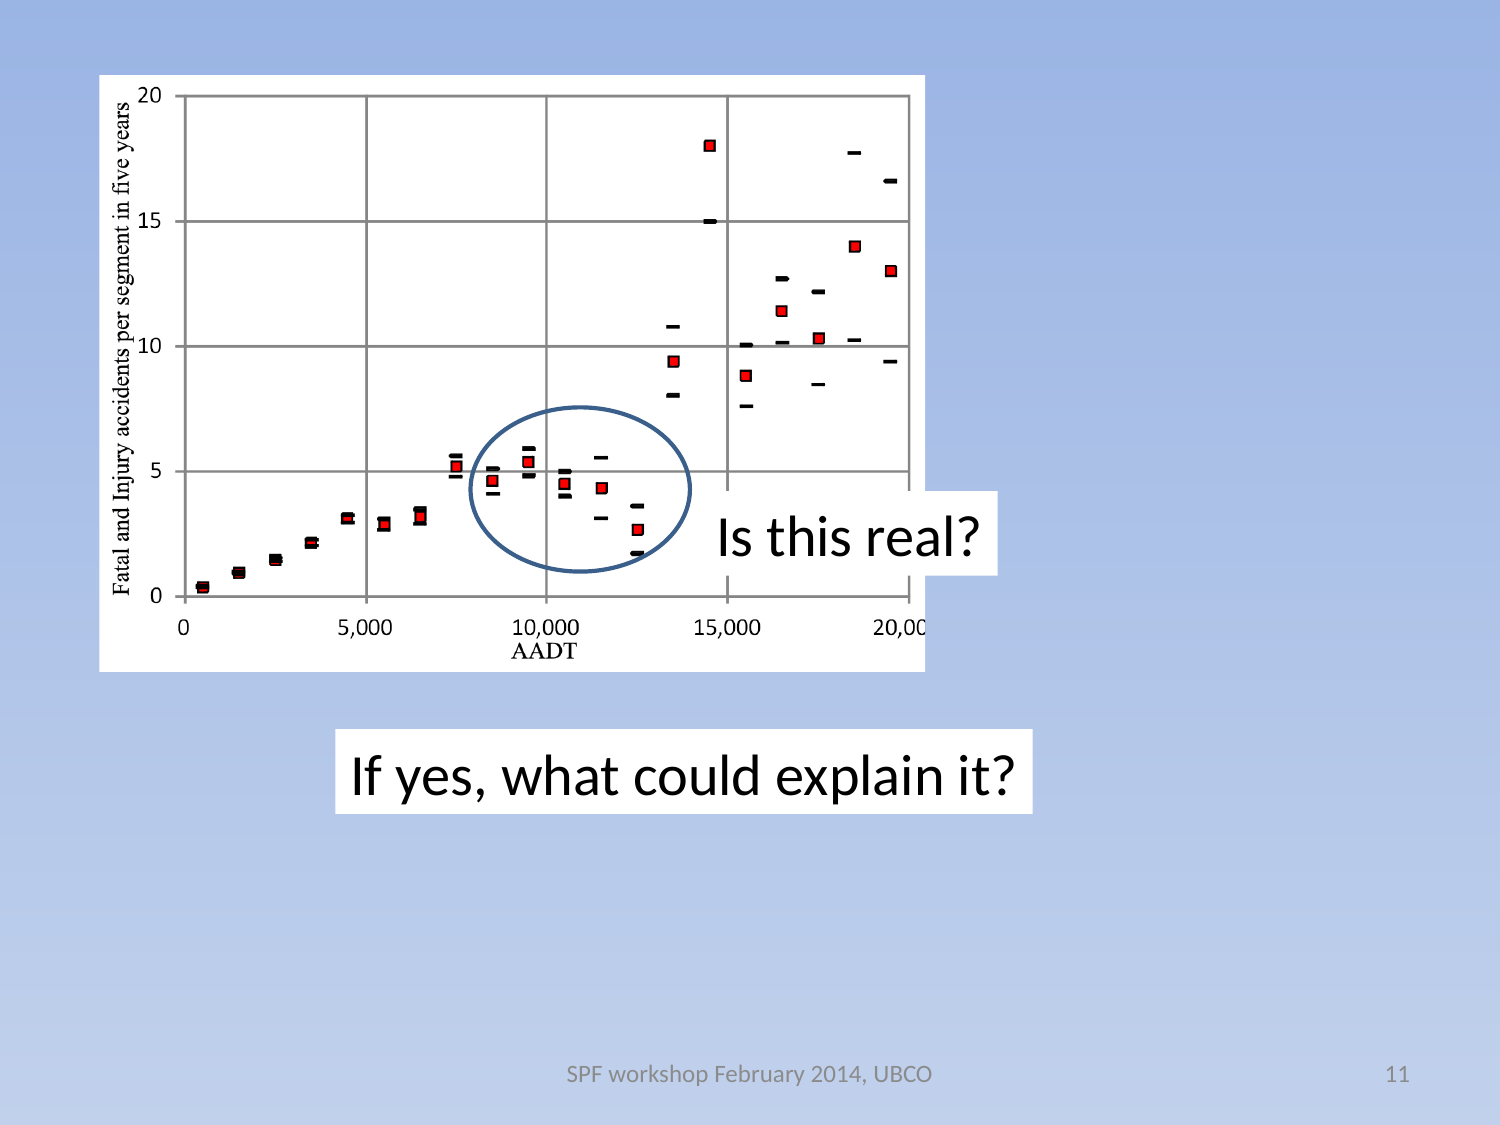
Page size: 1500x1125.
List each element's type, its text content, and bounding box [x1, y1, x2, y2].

text_box Is this real? [930, 491, 998, 576]
slide_number 11 [1074, 1042, 1425, 1103]
text_box If yes, what could explain it? [335, 729, 1033, 814]
picture [99, 74, 926, 672]
footer SPF workshop February 2014, UBCO [512, 1042, 988, 1103]
